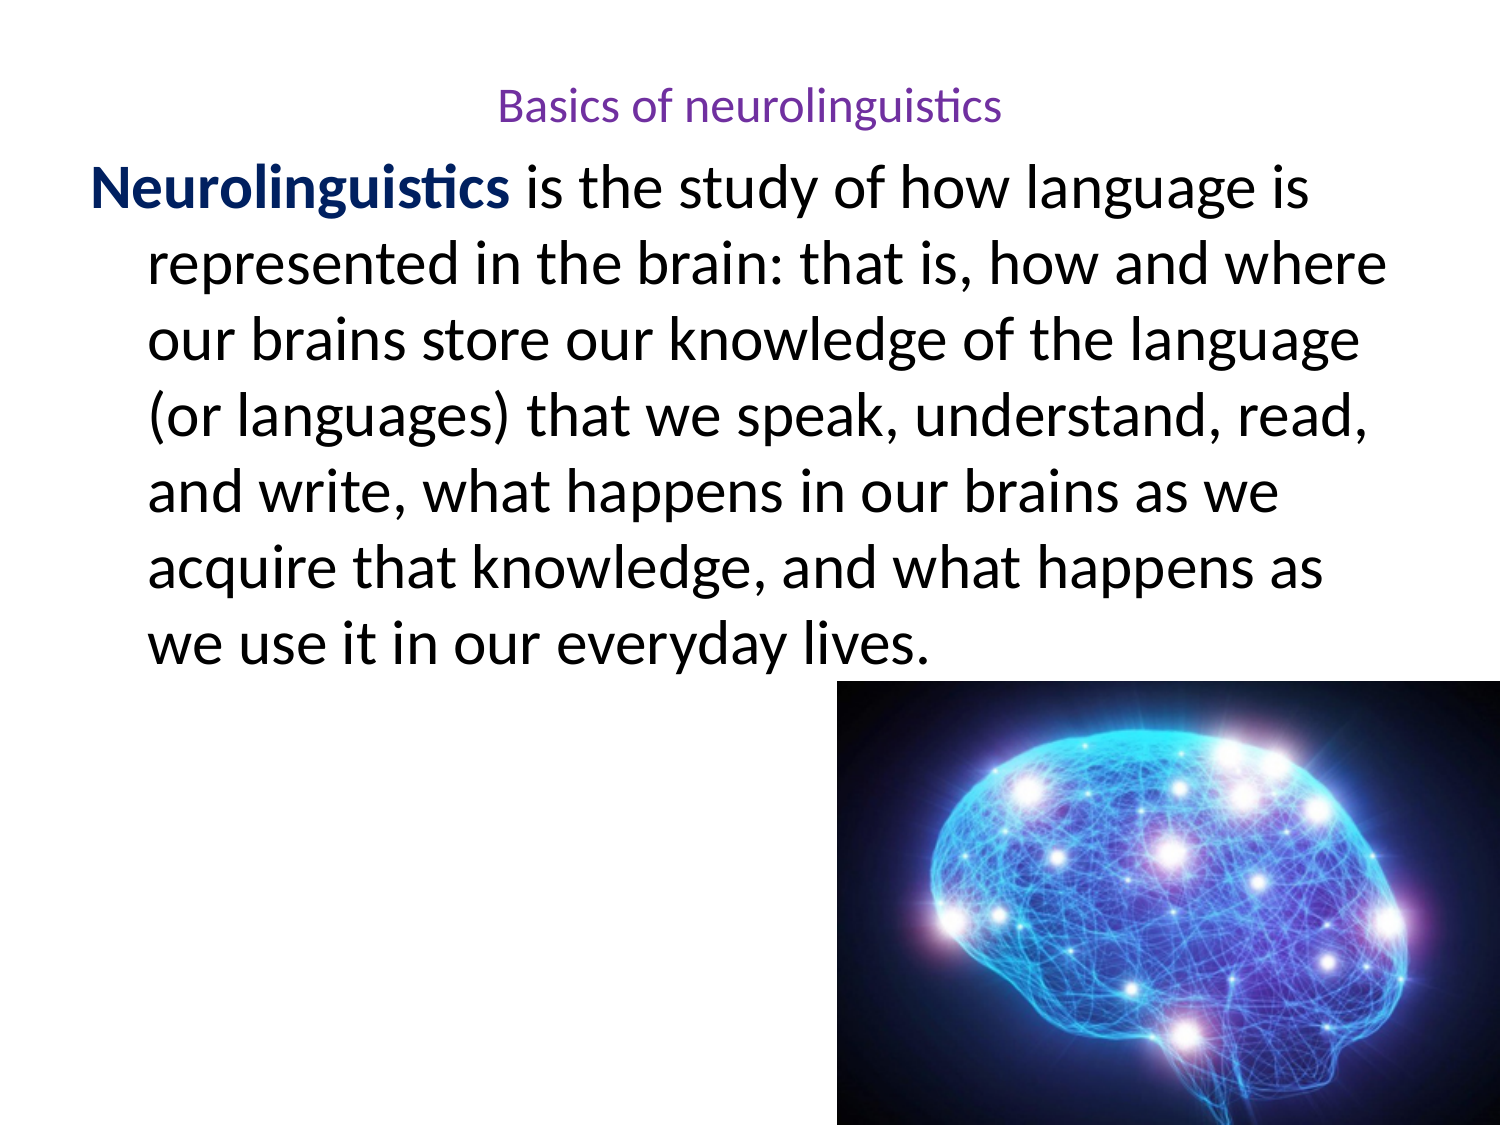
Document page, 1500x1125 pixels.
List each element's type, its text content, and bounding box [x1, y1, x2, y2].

title Basics of neurolinguistics [75, 45, 1425, 161]
list Neurolinguistics is the study of how language is represented in the brain: that is, how and where our brains store our knowledge of the language (or languages) that we speak, understand, read, and write, what happens in our brains as we acquire that knowledge, and what happens as we use it in our everyday lives. [75, 137, 1412, 693]
picture [837, 680, 1500, 1125]
